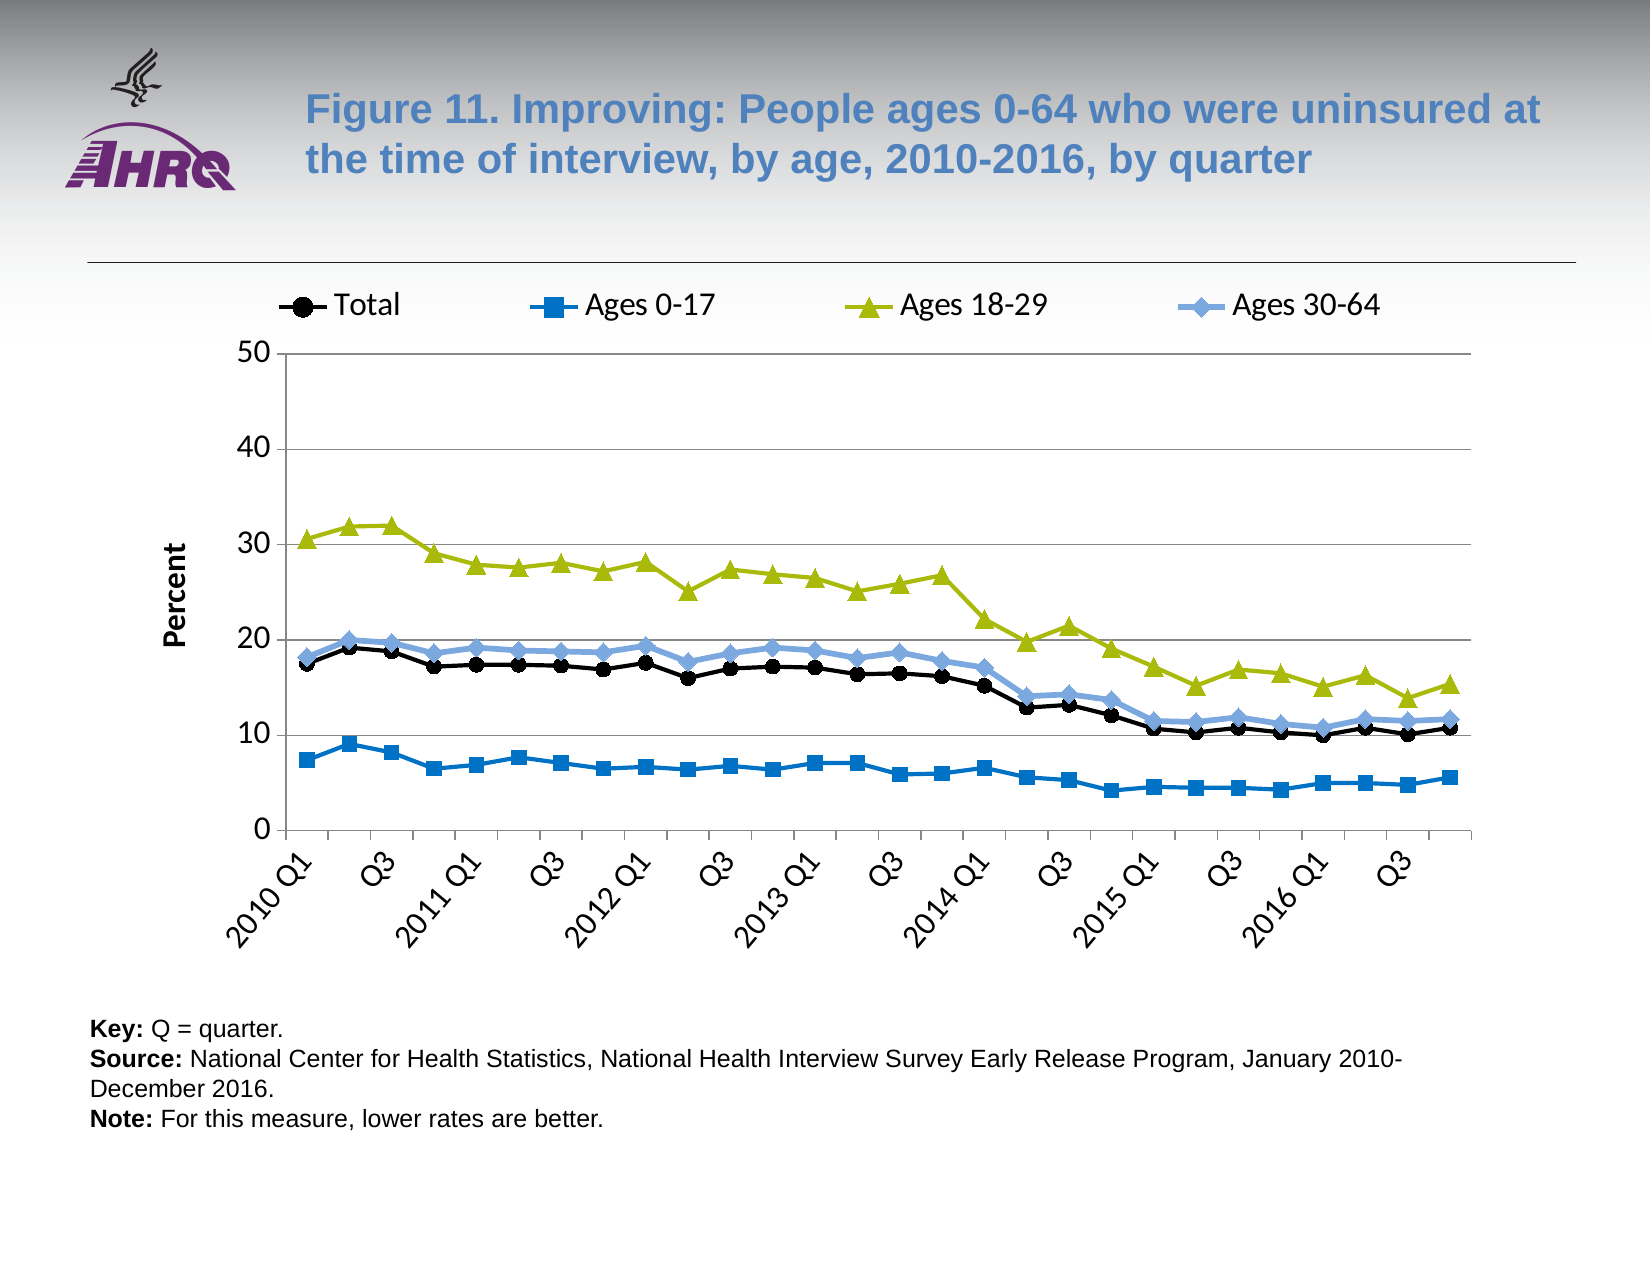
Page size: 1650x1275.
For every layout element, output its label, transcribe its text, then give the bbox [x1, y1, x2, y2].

title Figure 11. Improving: People ages 0-64 who were uninsured at the time of interview, by age, 2010-2016, by quarter [288, 51, 1568, 213]
text_box Key: Q = quarter. Source: National Center for Health Statistics, National Health Interview Survey Early Release Program, January 2010-December 2016. Note: For this measure, lower rates are better. [74, 1004, 1500, 1140]
picture [0, 0, 1650, 1275]
chart [149, 269, 1501, 976]
